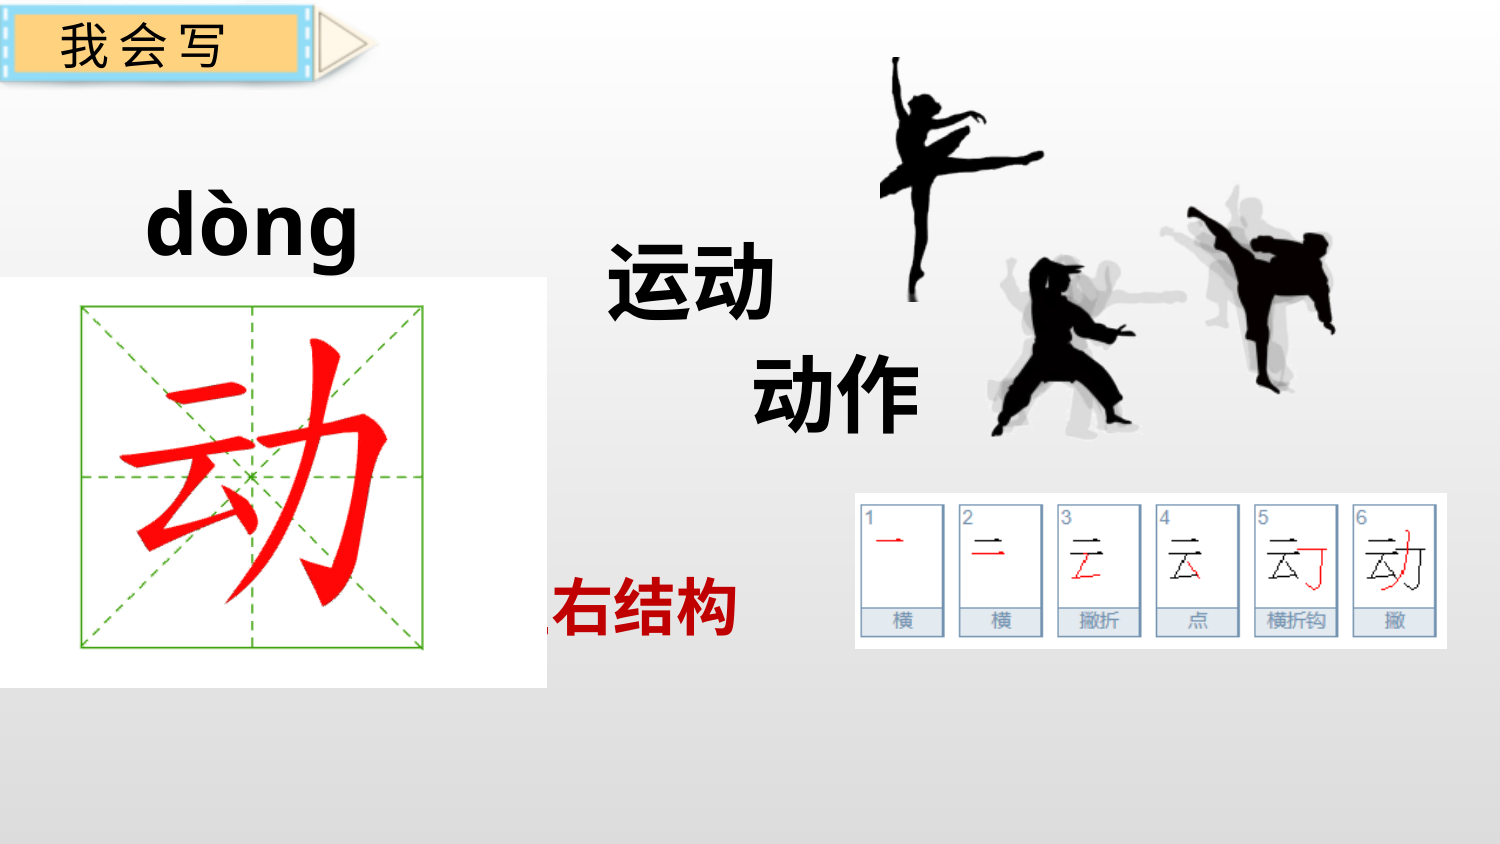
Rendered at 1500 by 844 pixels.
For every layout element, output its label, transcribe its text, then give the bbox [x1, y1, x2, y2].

text_box dòng [84, 164, 422, 277]
text_box 动作 [739, 335, 933, 450]
text_box 左右结构 [547, 561, 827, 649]
picture [880, 57, 1390, 443]
picture [855, 493, 1447, 649]
text_box 运动 [594, 222, 867, 337]
picture [0, 0, 386, 90]
picture [0, 277, 547, 688]
